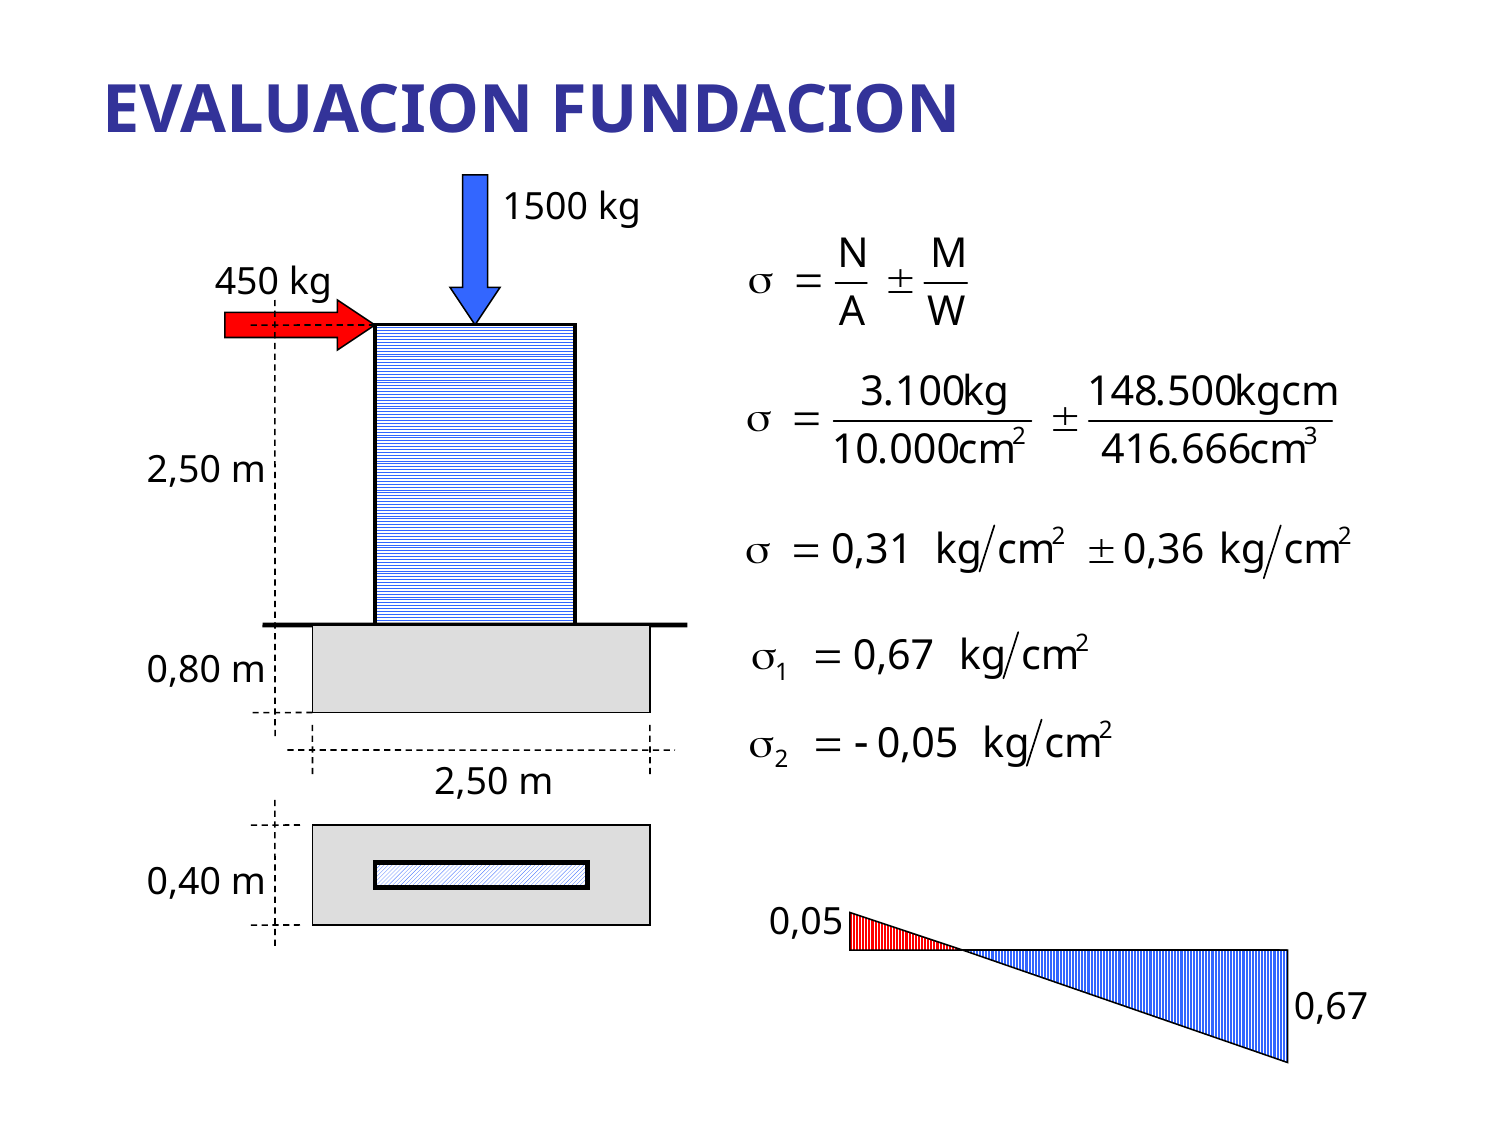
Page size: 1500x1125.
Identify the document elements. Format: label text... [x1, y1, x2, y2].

text_box [312, 624, 650, 713]
text_box [450, 174, 501, 324]
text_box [741, 224, 977, 336]
text_box [312, 825, 650, 925]
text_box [740, 362, 1343, 473]
text_box 0,05 [712, 889, 900, 950]
text_box [224, 310, 375, 351]
text_box 2,50 m [374, 749, 613, 810]
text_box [742, 712, 1126, 782]
text_box [849, 929, 963, 951]
text_box 0,40 m [112, 849, 300, 910]
text_box [375, 324, 575, 624]
text_box [374, 862, 588, 888]
text_box [963, 950, 1288, 1063]
text_box 0,80 m [124, 637, 288, 698]
text_box 0,67 [1237, 974, 1425, 1035]
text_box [745, 624, 1101, 695]
text_box 1500 kg [487, 174, 688, 235]
text_box 450 kg [200, 249, 388, 310]
text_box EVALUACION FUNDACION [87, 24, 1446, 188]
text_box 2,50 m [124, 437, 288, 498]
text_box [739, 517, 1363, 588]
